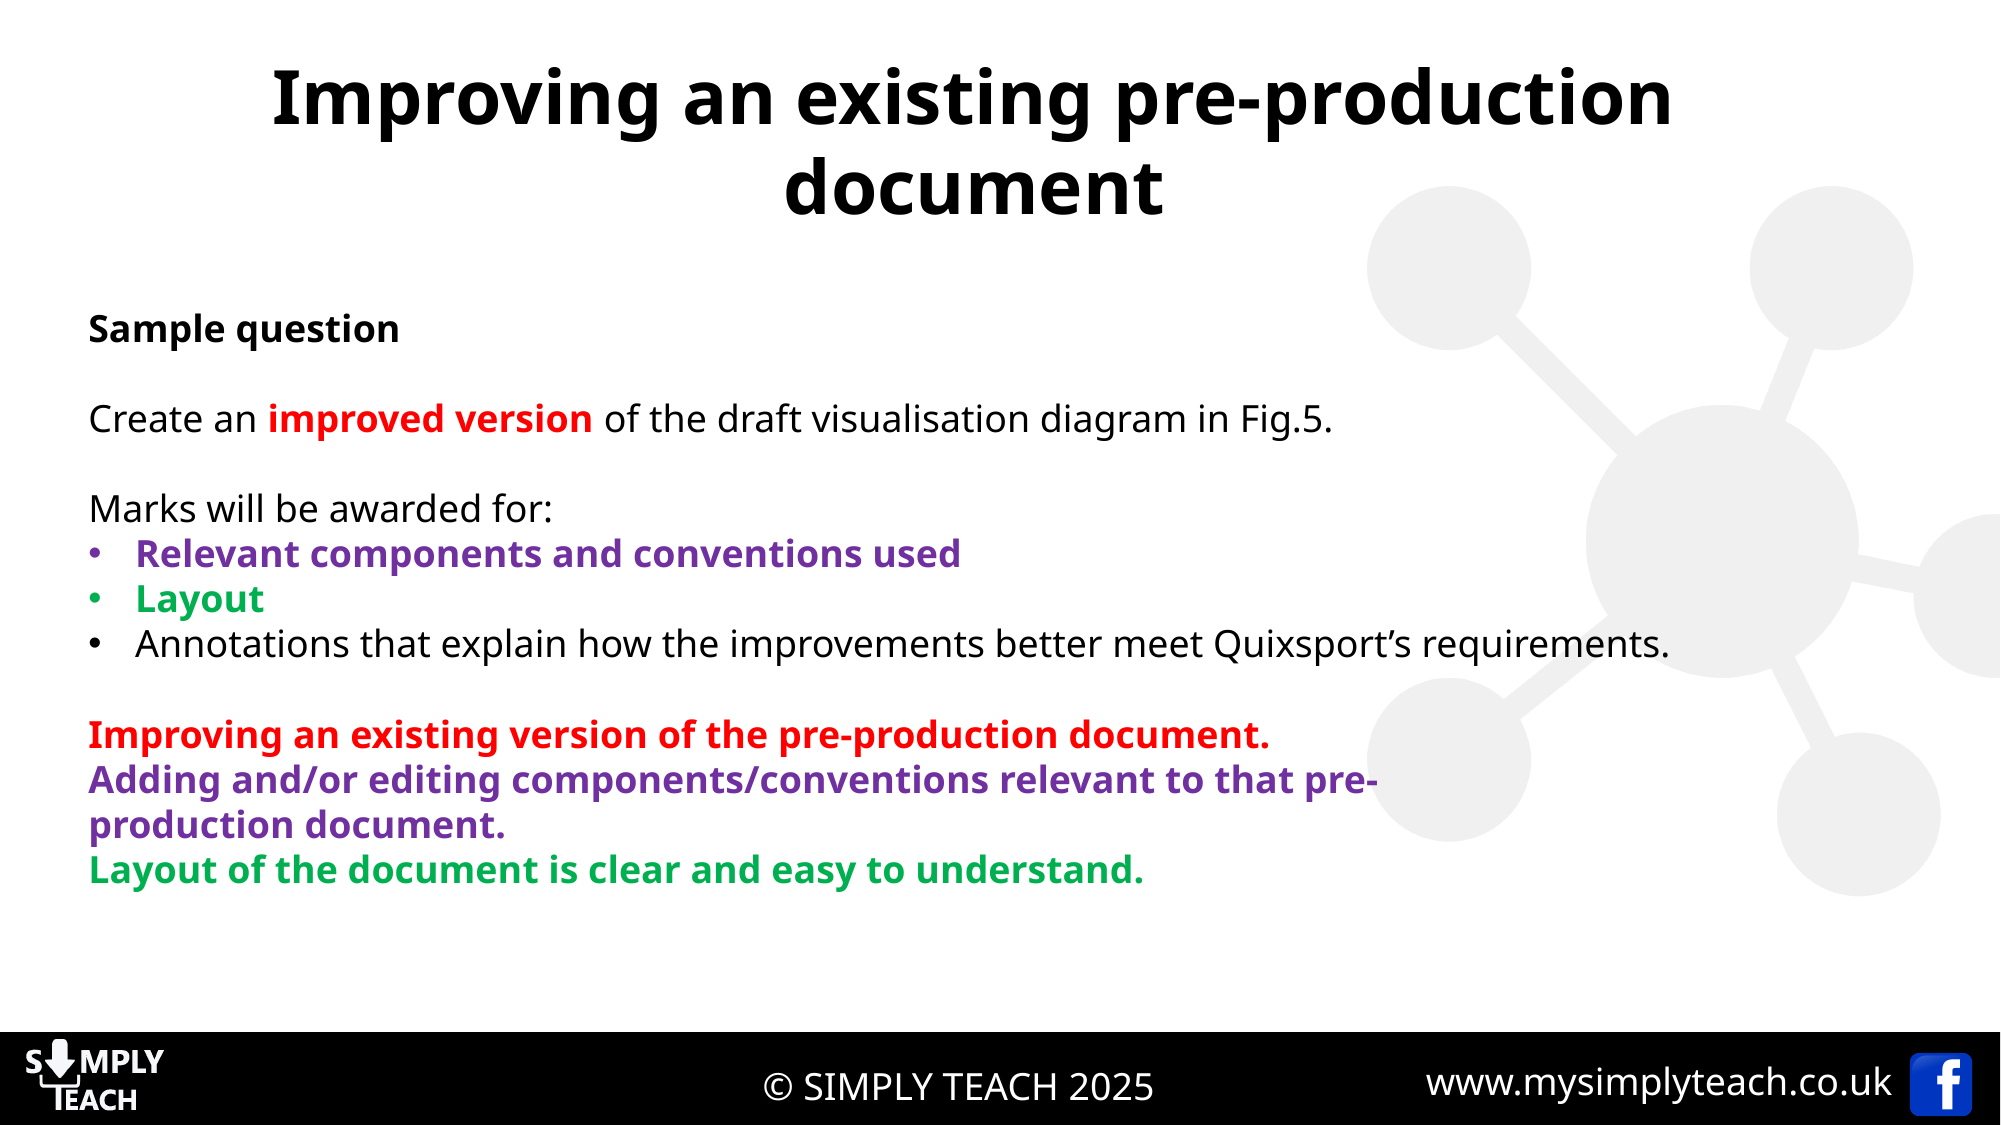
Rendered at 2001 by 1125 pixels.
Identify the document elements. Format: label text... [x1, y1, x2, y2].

text_box Improving an existing version of the pre-production document. Adding and/or editing components/conventions relevant to that pre-production document. Layout of the document is clear and easy to understand. [73, 704, 1414, 899]
text_box Sample question Create an improved version of the draft visualisation diagram in Fig.5. Marks will be awarded for: Relevant components and conventions used Layout Annotations that explain how the improvements better meet Quixsport’s requirements. [73, 297, 1825, 673]
picture [15, 1033, 182, 1122]
text_box Improving an existing pre-production document [184, 42, 1765, 237]
picture [1907, 1050, 1975, 1119]
